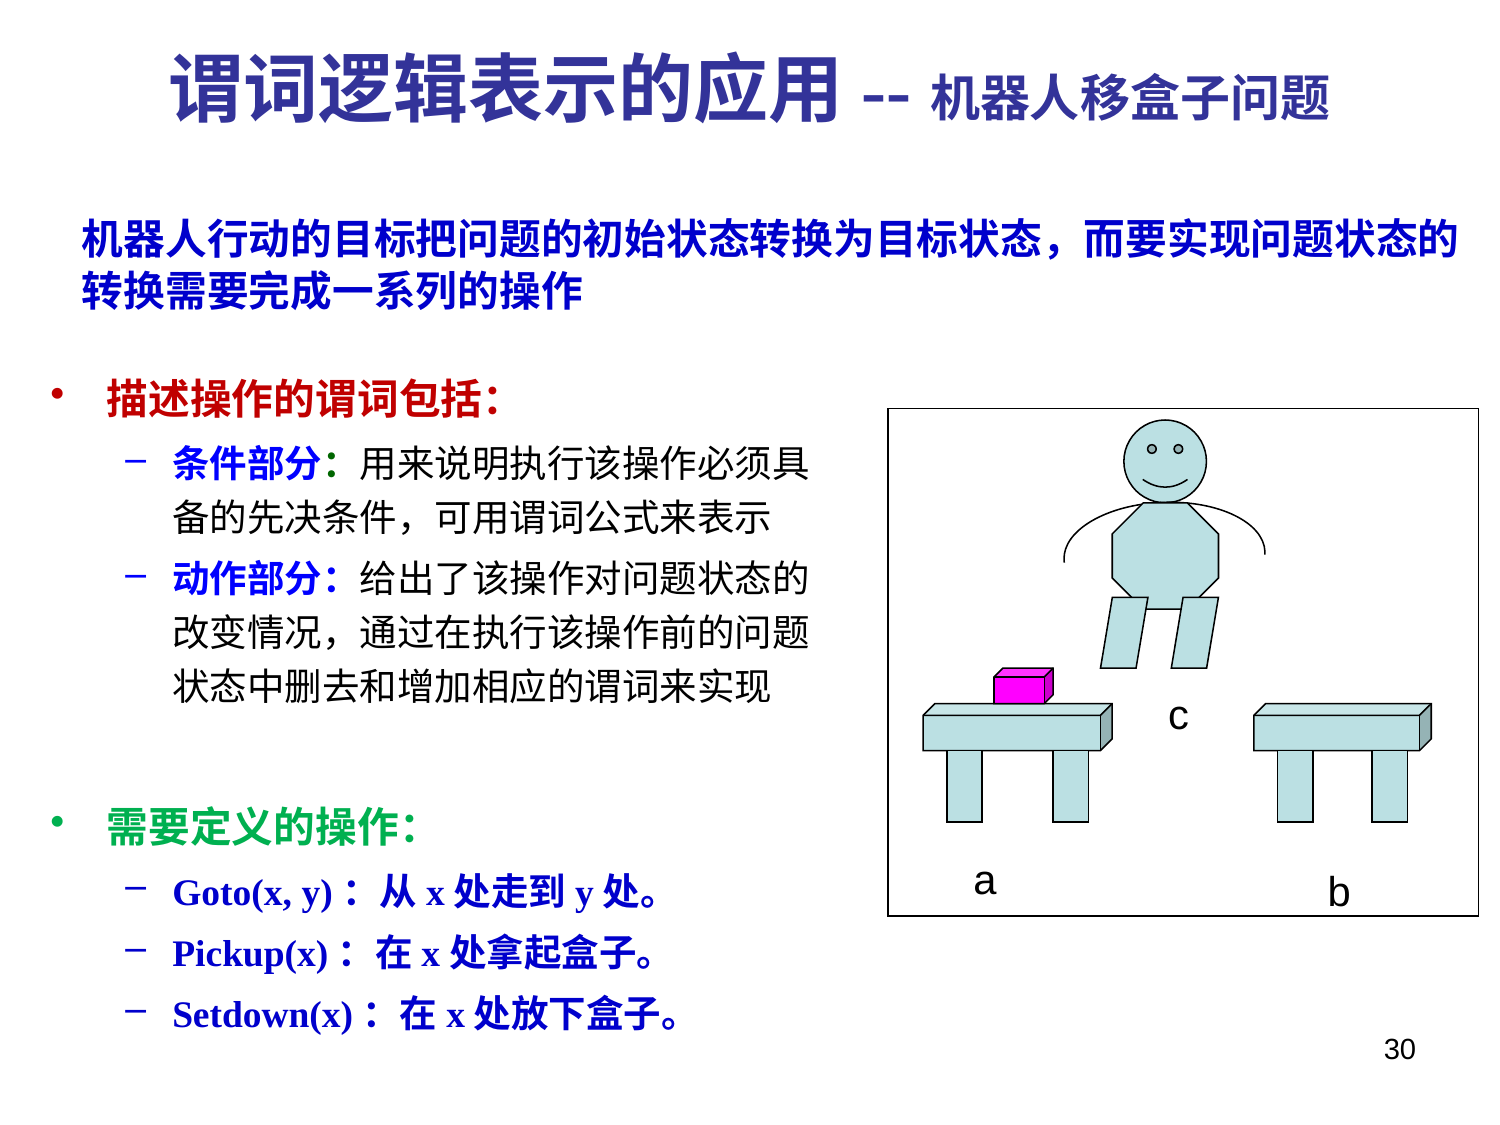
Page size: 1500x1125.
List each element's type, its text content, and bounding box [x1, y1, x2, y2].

title 谓词逻辑表示的应用--机器人移盒子问题 [48, 0, 1450, 173]
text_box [887, 408, 1479, 923]
list 描述操作的谓词包括： 条件部分：用来说明执行该操作必须具备的先决条件，可用谓词公式来表示 动作部分：给出了该操作对问题状态的改变情况，通过在执行该操作前的问题状态中删去和增加相应的谓词来实现 需要定义的操作： Goto(x, y)：从x处走到y处。 Pickup(x)：在x处拿起盒子。 Setdown(x)：在x处放下盒子。 [35, 355, 829, 947]
slide_number 30 [1081, 1023, 1432, 1102]
text_box 机器人行动的目标把问题的初始状态转换为目标状态，而要实现问题状态的转换需要完成一系列的操作 [67, 202, 1479, 323]
